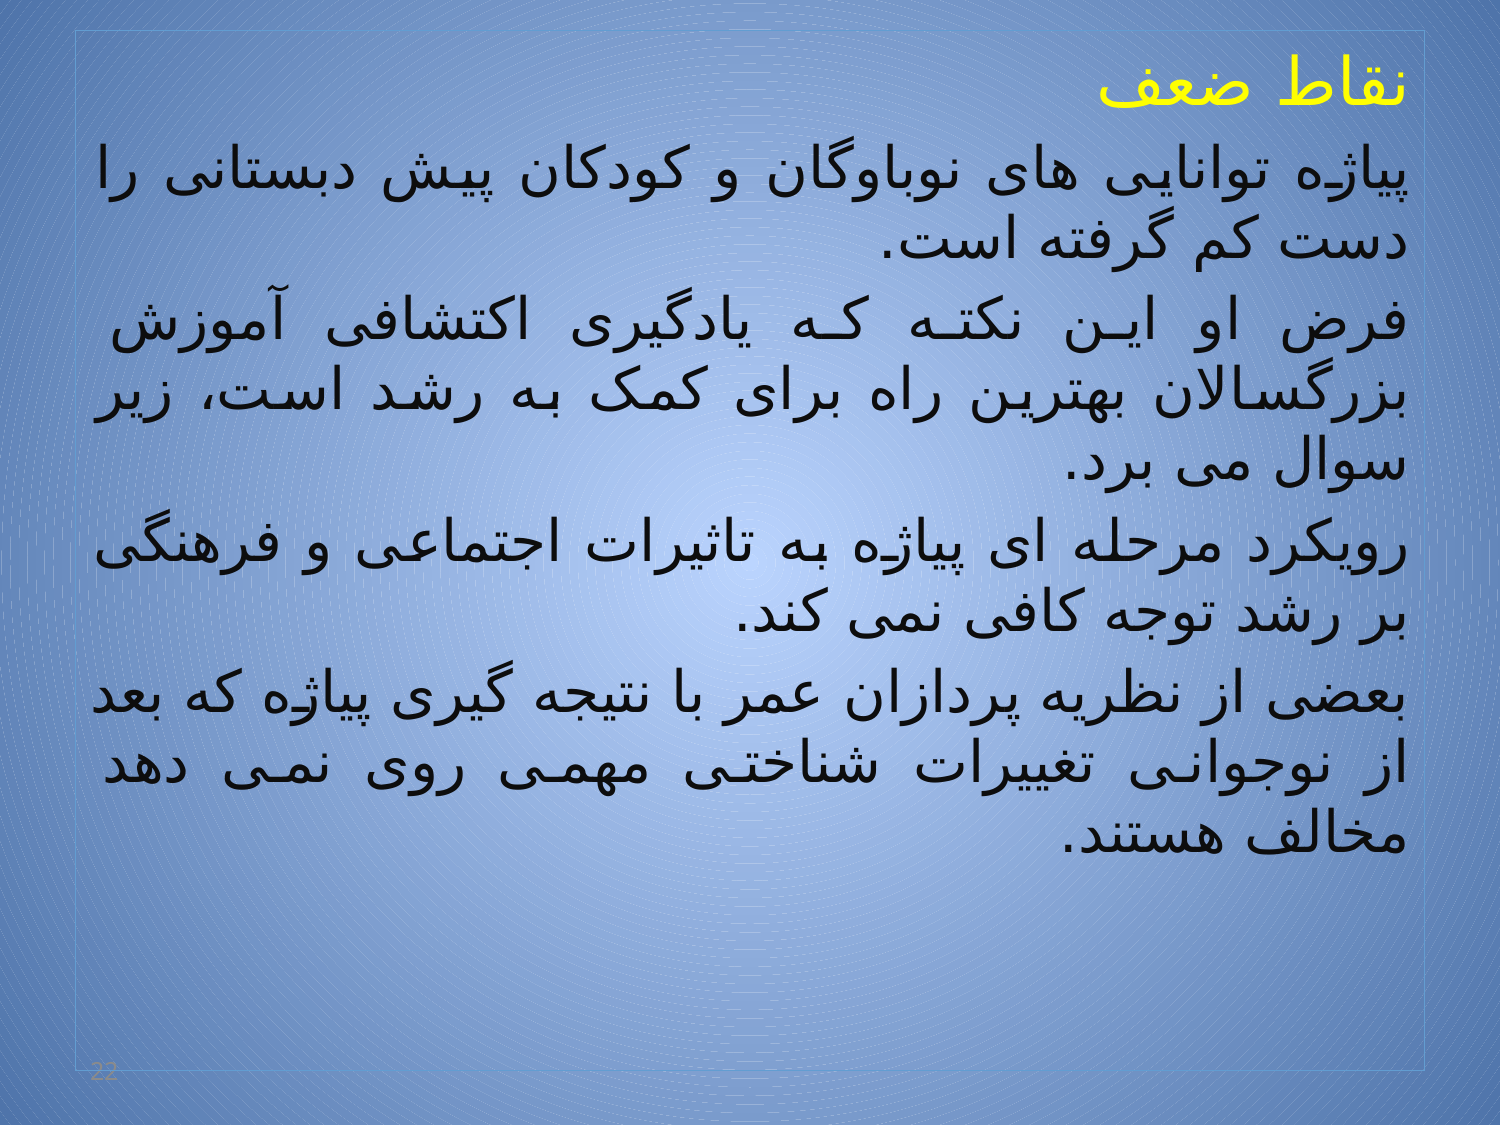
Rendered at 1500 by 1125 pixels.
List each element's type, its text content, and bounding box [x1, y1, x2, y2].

slide_number 22 [75, 1042, 425, 1103]
list نقاط ضعف پیاژه توانایی های نوباوگان و کودکان پیش دبستانی را دست کم گرفته است. فرض او این نکته که یادگیری اکتشافی آموزش بزرگسالان بهترین راه برای کمک به رشد است، زیر سوال می برد. رویکرد مرحله ای پیاژه به تاثیرات اجتماعی و فرهنگی بر رشد توجه کافی نمی کند. بعضی از نظریه پردازان عمر با نتیجه گیری پیاژه که بعد از نوجوانی تغییرات شناختی مهمی روی نمی دهد مخالف هستند. [75, 30, 1425, 1071]
